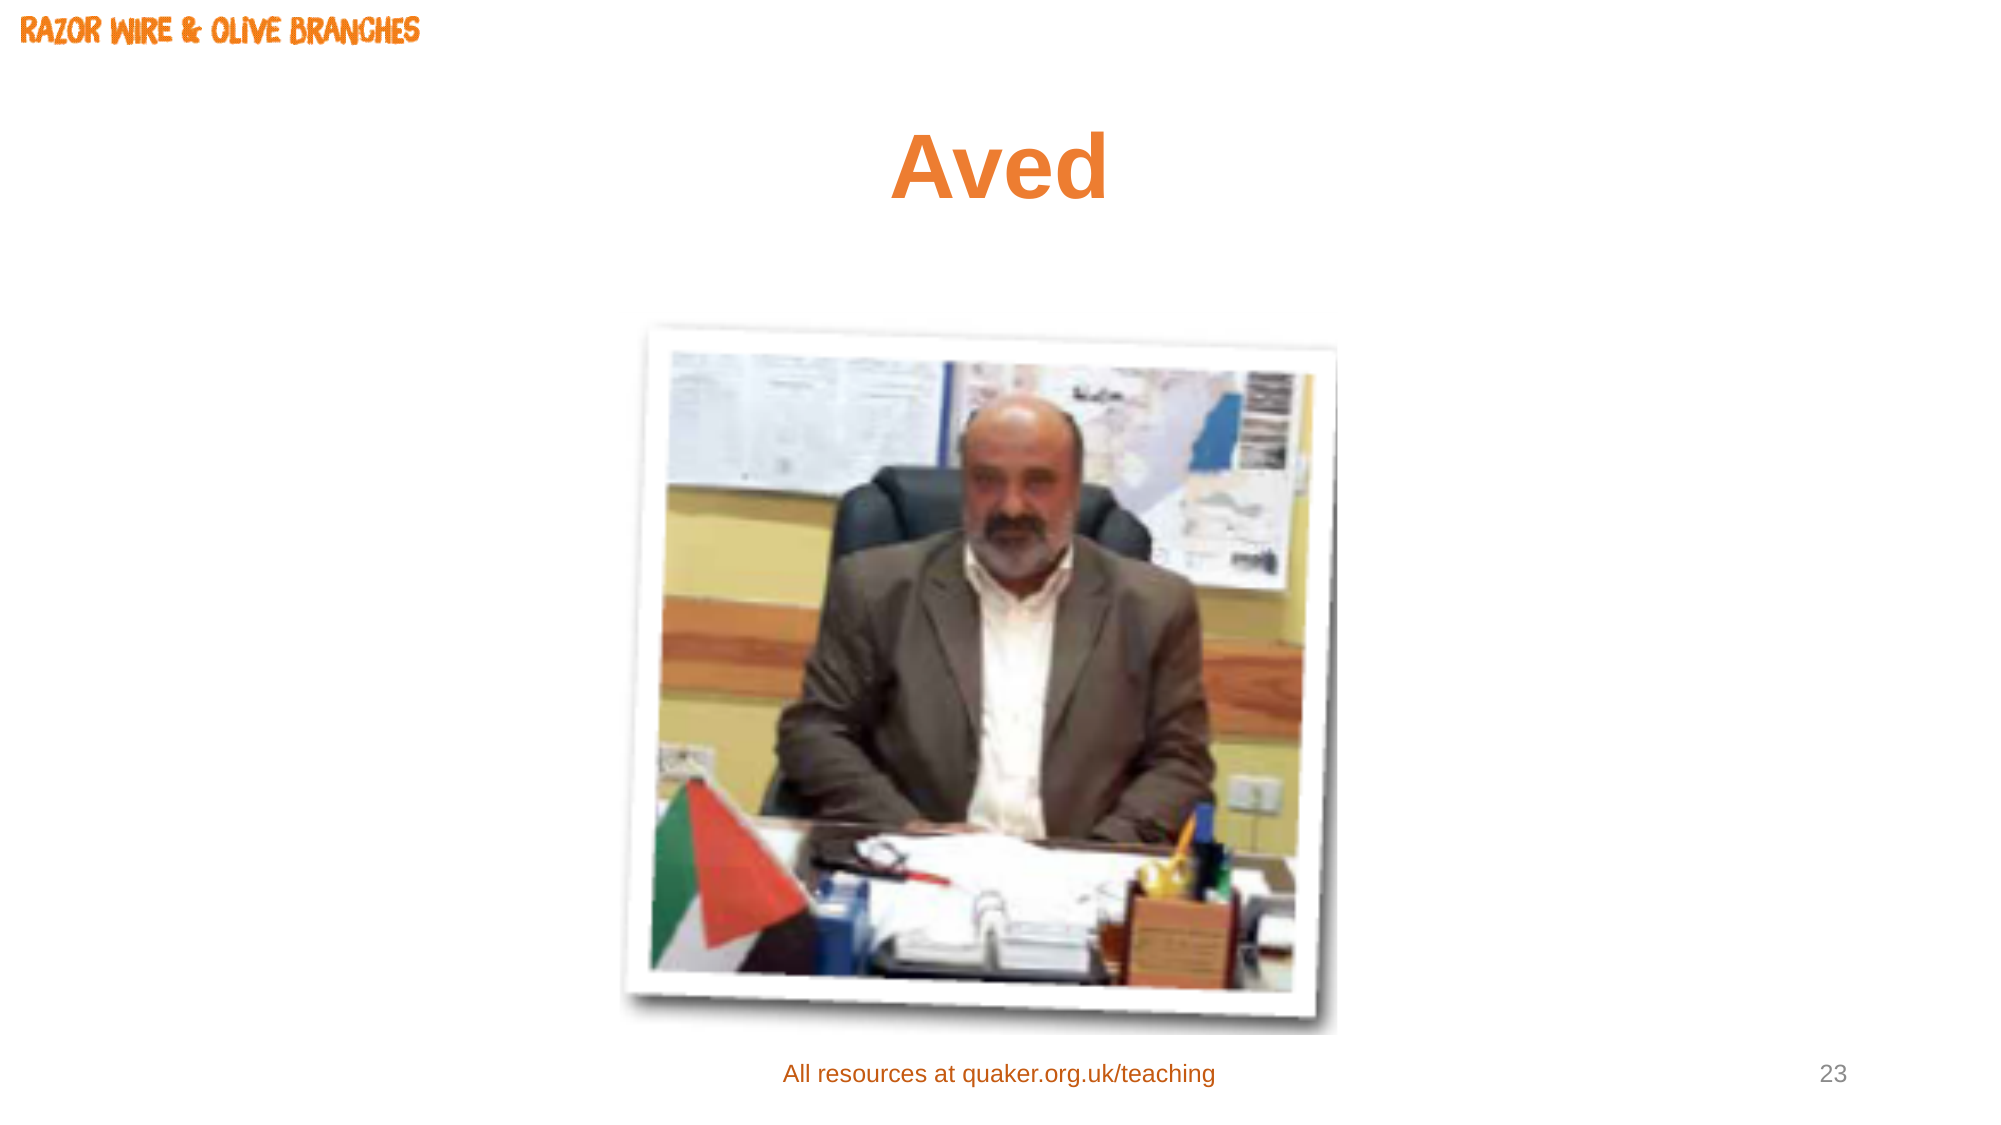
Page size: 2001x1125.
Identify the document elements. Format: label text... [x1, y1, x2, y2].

footer All resources at quaker.org.uk/teaching [662, 1042, 1338, 1103]
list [619, 311, 1338, 1035]
title Aved [137, 59, 1863, 278]
slide_number 23 [1412, 1042, 1863, 1103]
